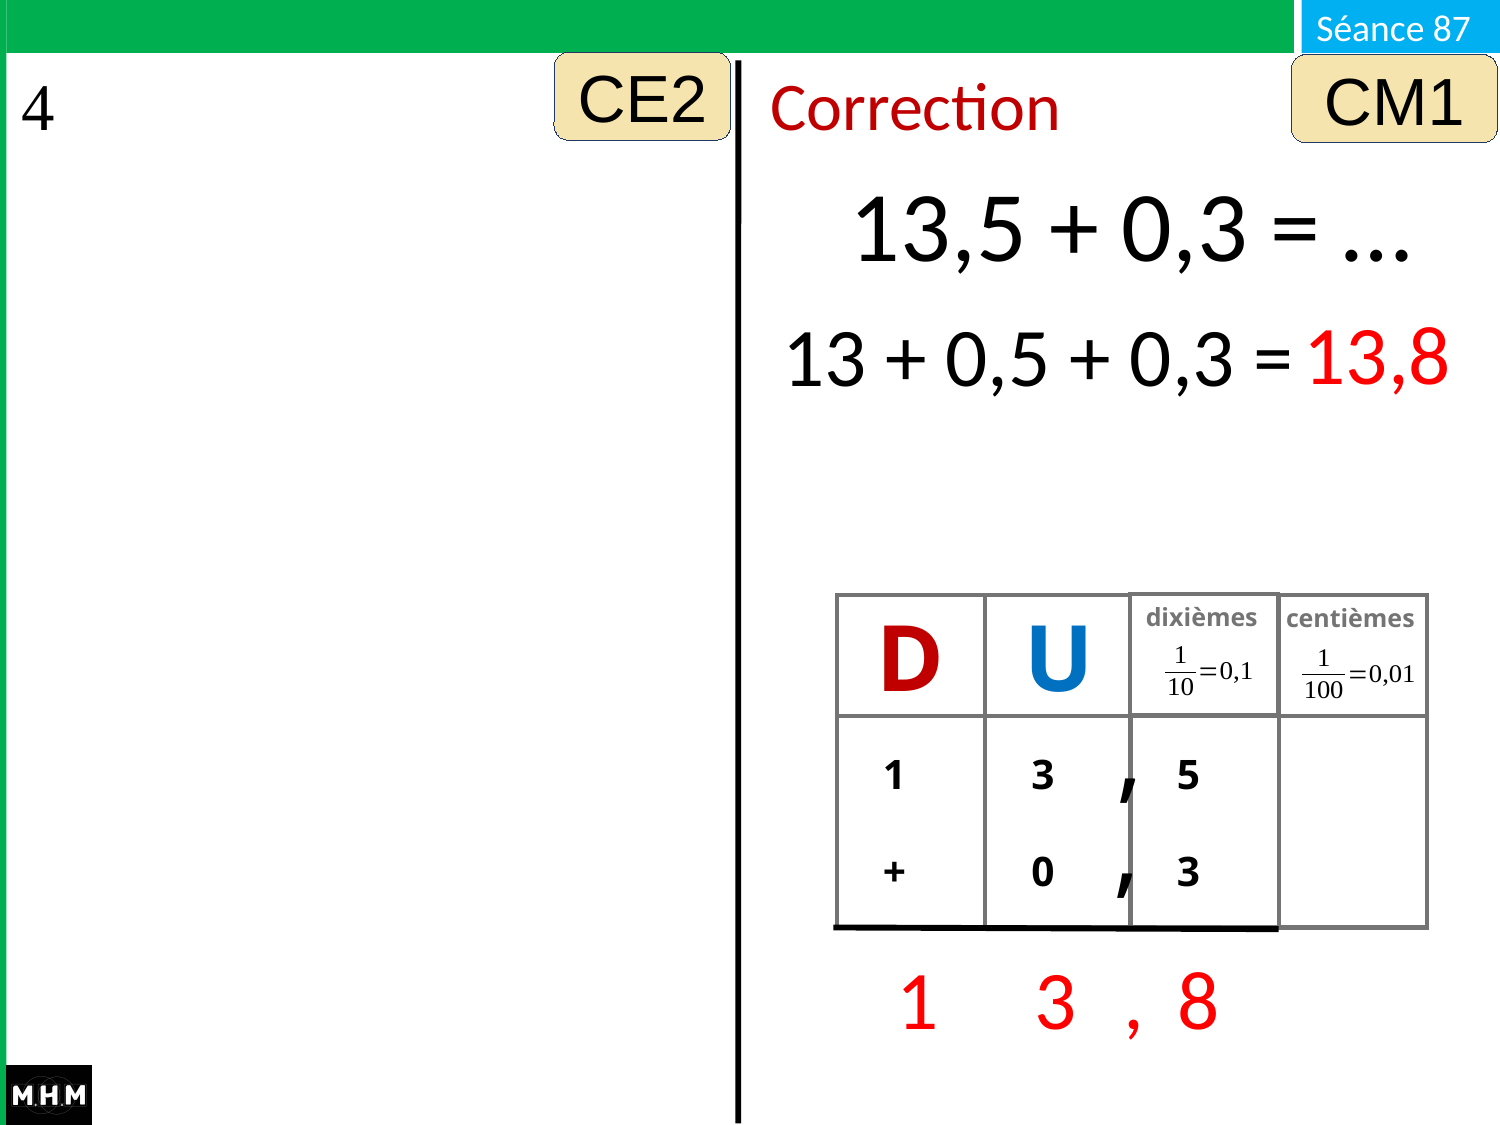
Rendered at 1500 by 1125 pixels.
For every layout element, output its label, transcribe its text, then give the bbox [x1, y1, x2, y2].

text_box Correction [755, 63, 1107, 153]
text_box CM1 [1291, 54, 1498, 143]
text_box , [1091, 938, 1161, 1054]
text_box 1 [881, 938, 952, 1054]
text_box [836, 593, 1428, 928]
text_box 8 [1162, 938, 1233, 1054]
text_box CE2 [553, 52, 731, 141]
text_box 13 + 0,5 + 0,3 = … [767, 295, 1500, 411]
text_box 13,8 [1289, 293, 1500, 409]
picture [6, 1065, 92, 1125]
text_box 3 [1020, 938, 1091, 1054]
text_box 13,5 + 0,3 = … [835, 154, 1488, 289]
